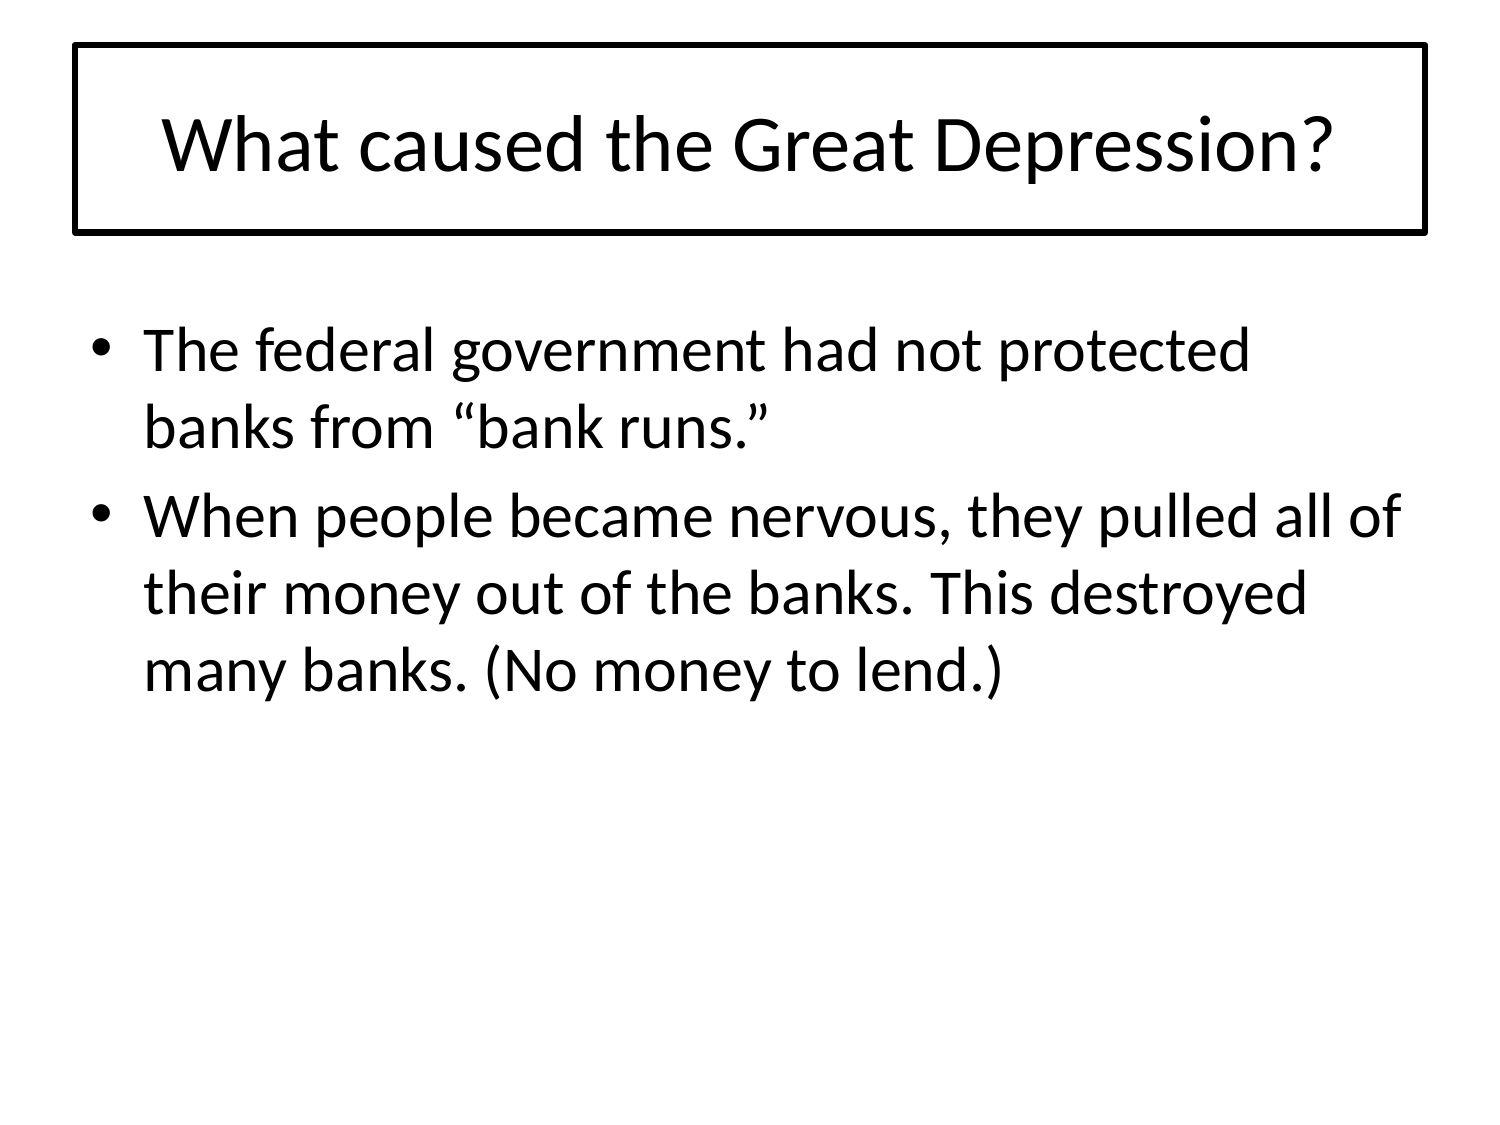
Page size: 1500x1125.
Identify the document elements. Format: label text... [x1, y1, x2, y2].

list The federal government had not protected banks from “bank runs.” When people became nervous, they pulled all of their money out of the banks. This destroyed many banks. (No money to lend.) [75, 300, 1425, 804]
title What caused the Great Depression? [75, 45, 1425, 233]
